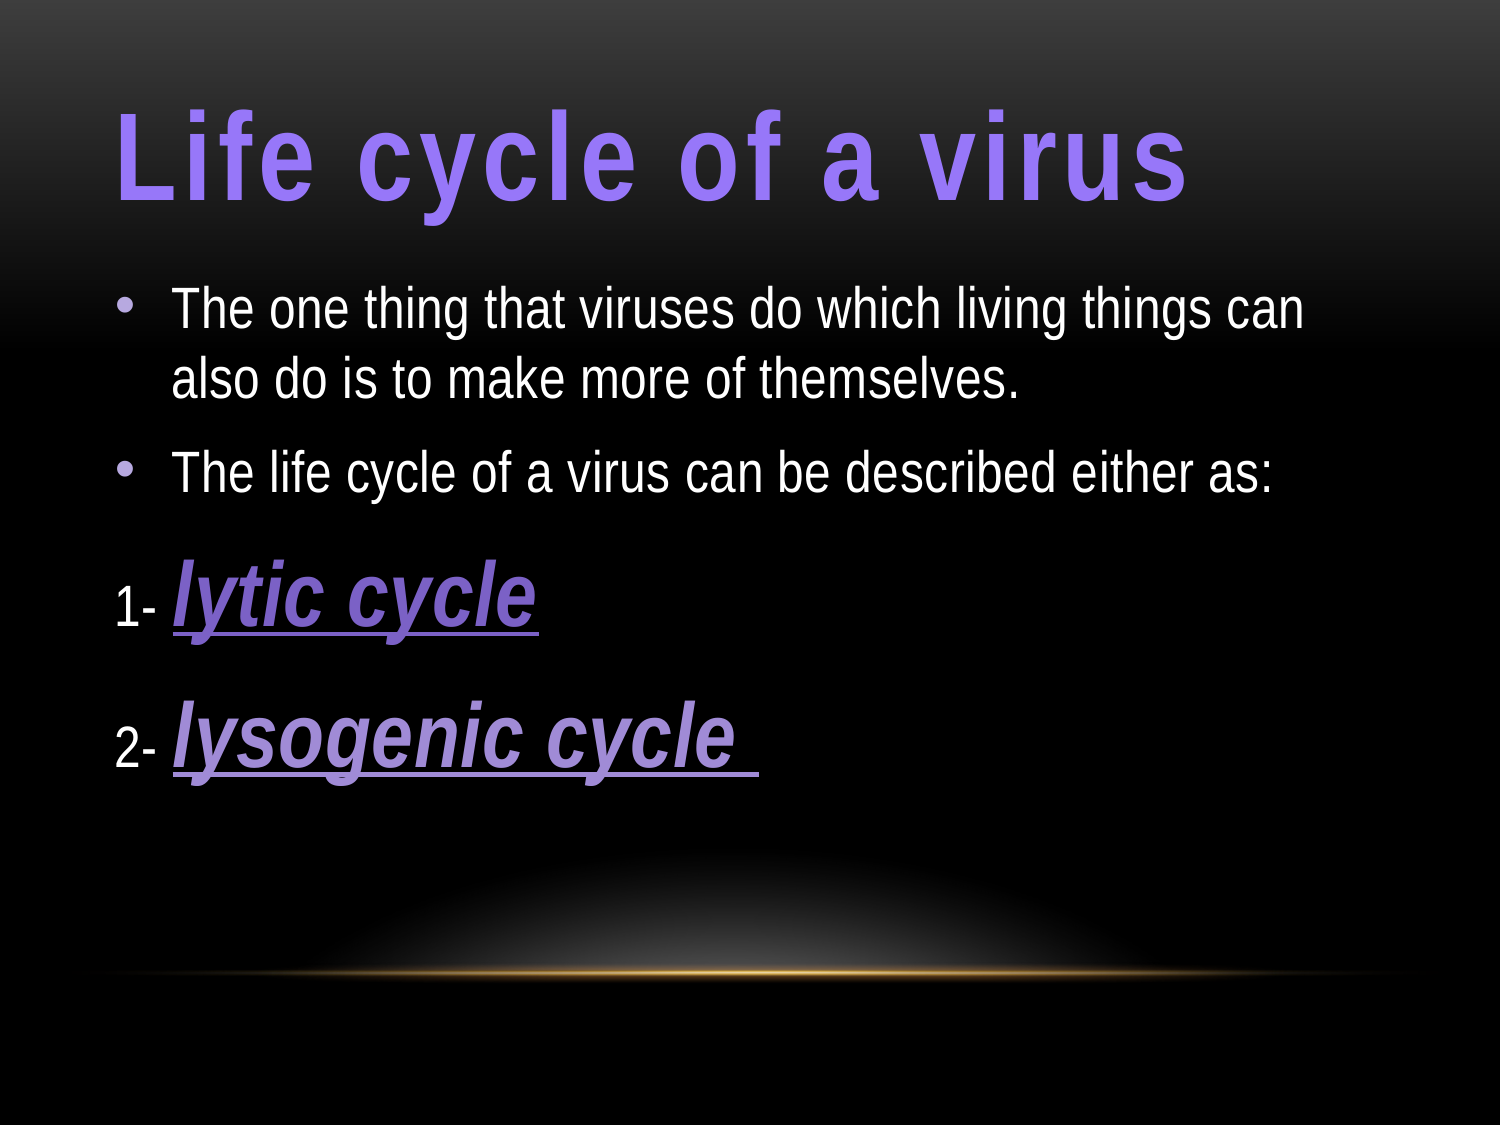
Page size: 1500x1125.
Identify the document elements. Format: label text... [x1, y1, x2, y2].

title Life cycle of a virus [99, 45, 1400, 233]
list The one thing that viruses do which living things can also do is to make more of themselves. The life cycle of a virus can be described either as: 1- lytic cycle 2- lysogenic cycle [99, 262, 1400, 938]
picture [0, 0, 1500, 1125]
